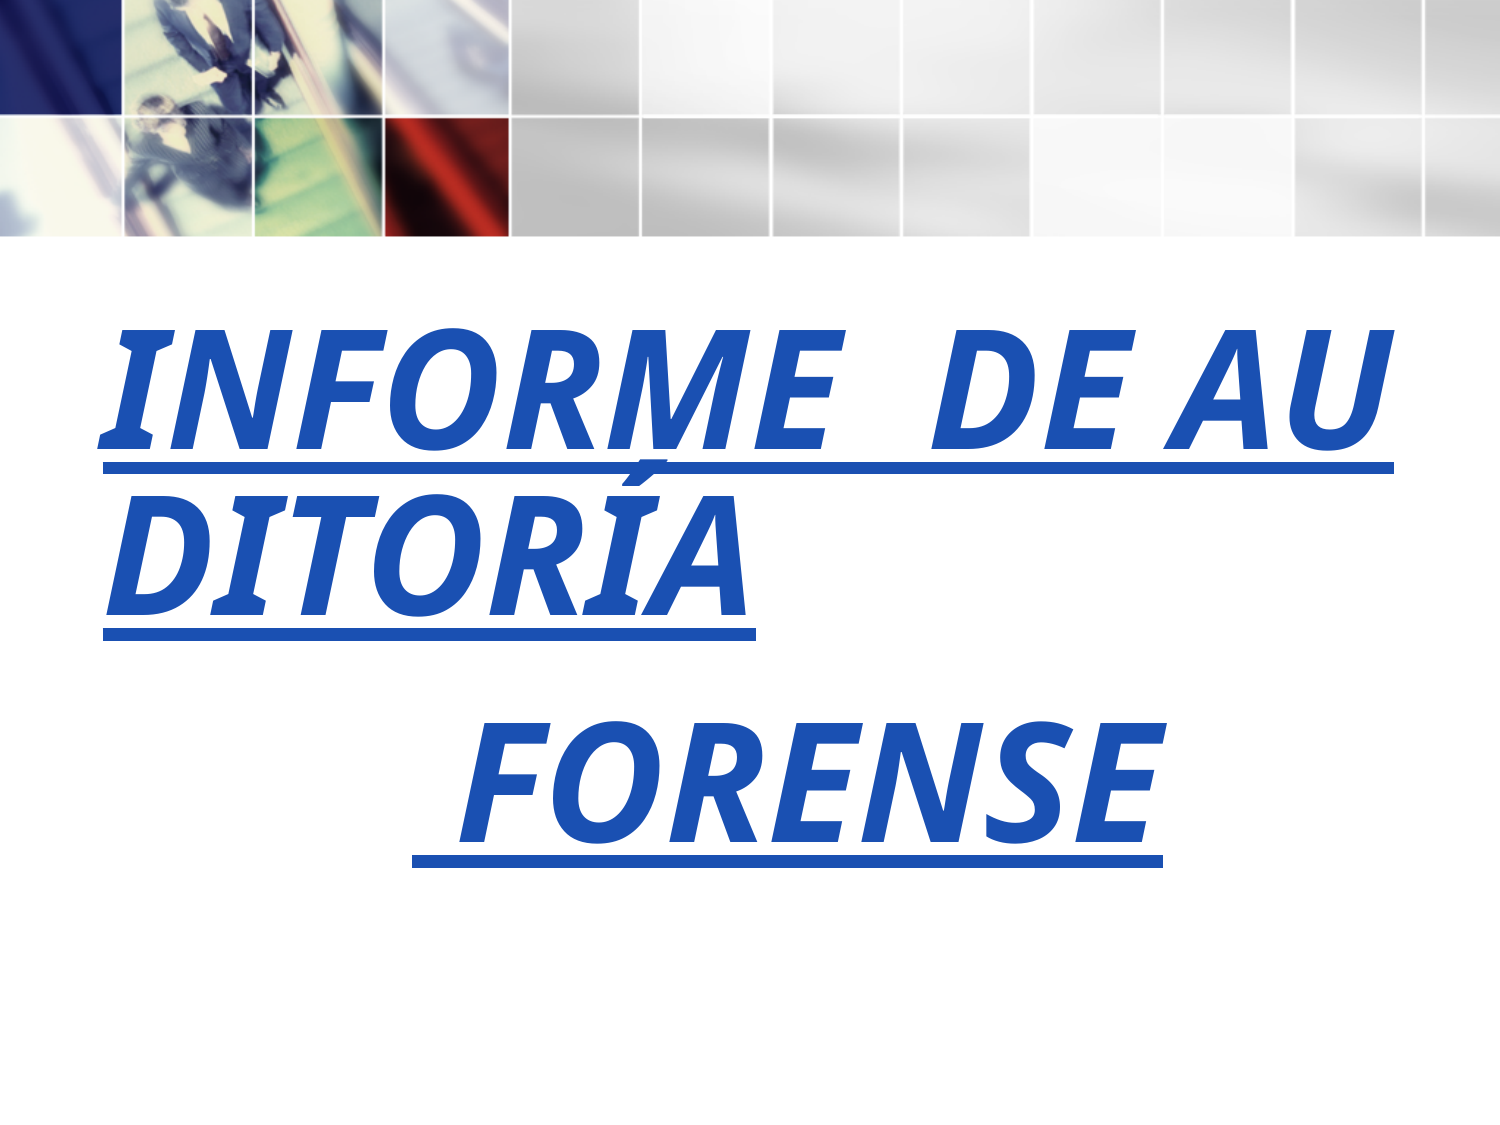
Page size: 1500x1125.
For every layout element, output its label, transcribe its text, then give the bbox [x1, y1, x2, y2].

list INFORME DE AUDITORÍA FORENSE [87, 274, 1432, 882]
picture [0, 0, 1500, 238]
